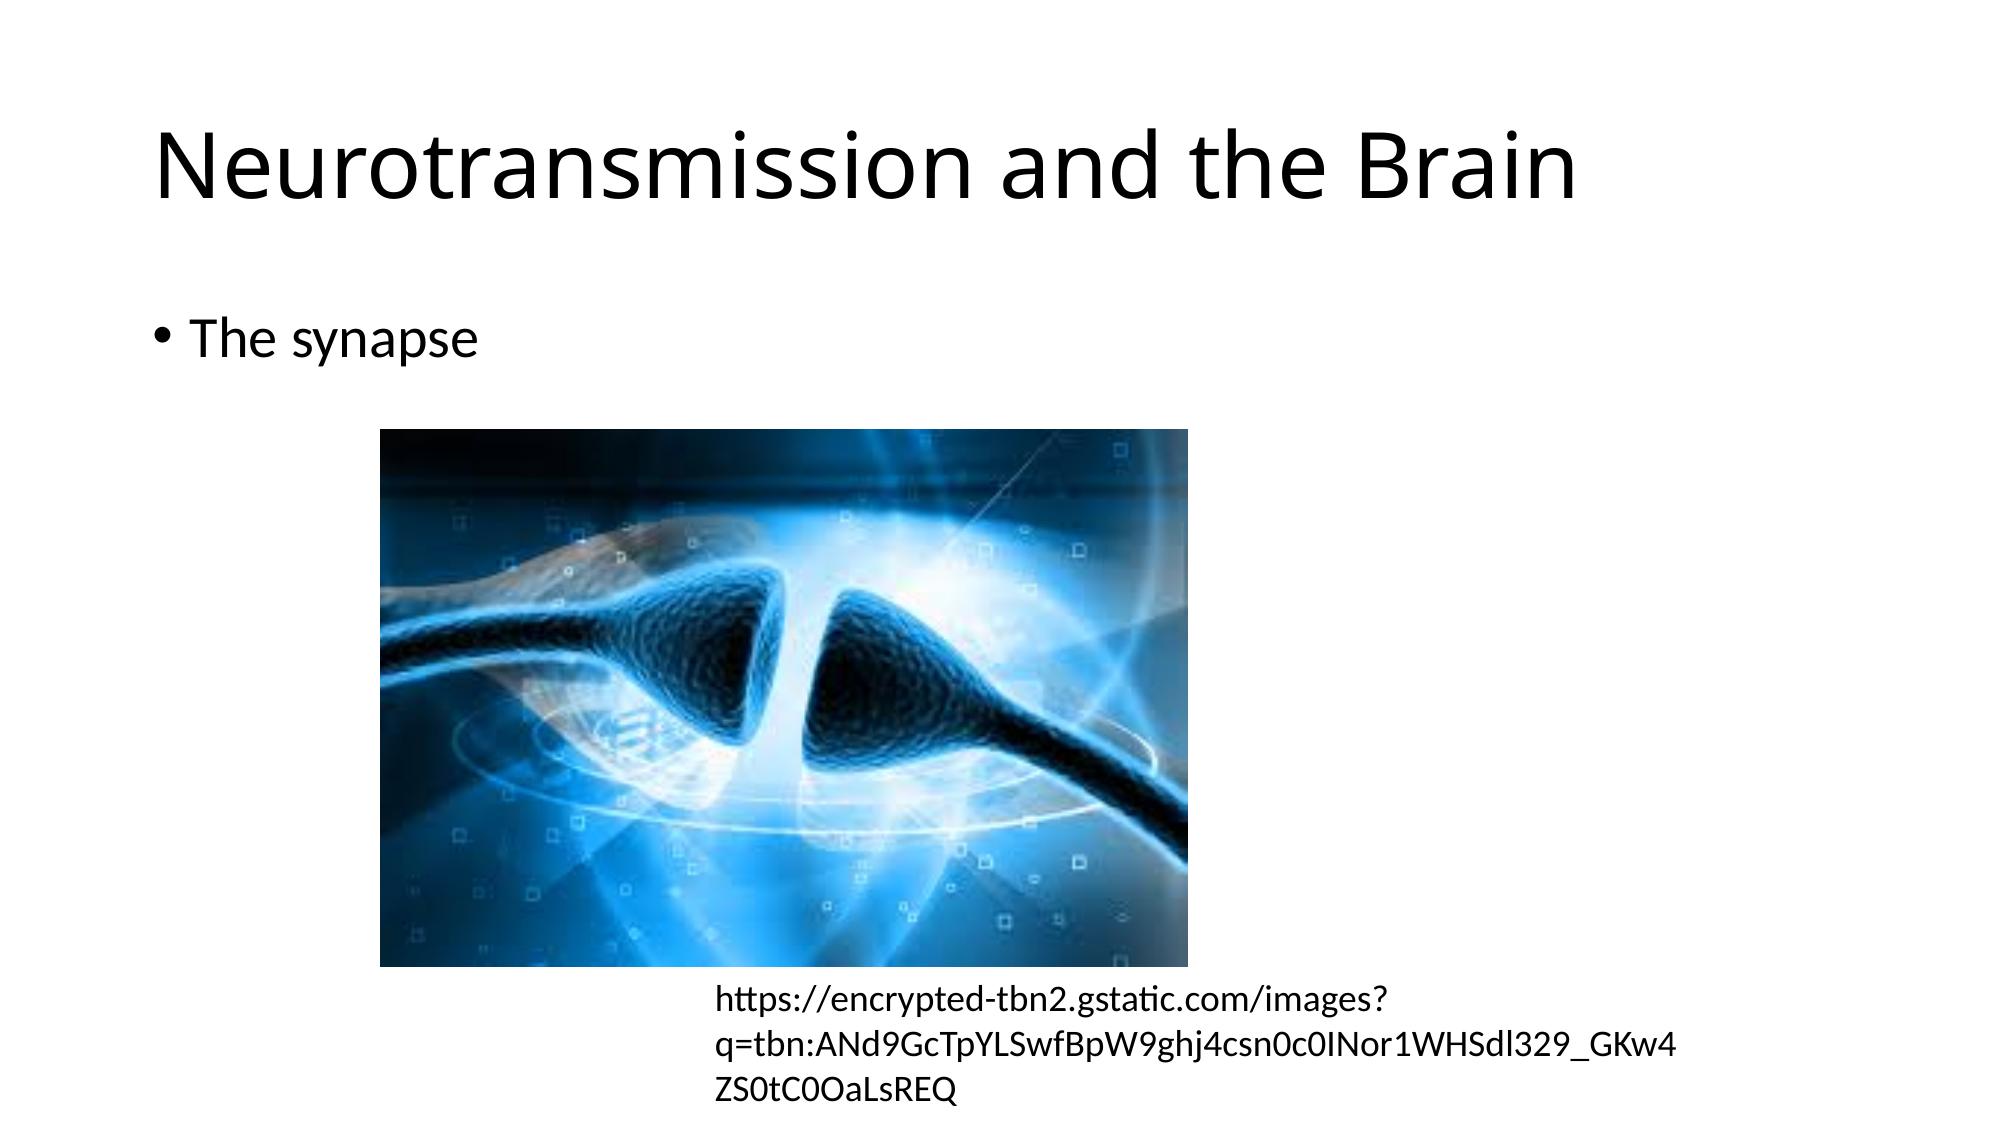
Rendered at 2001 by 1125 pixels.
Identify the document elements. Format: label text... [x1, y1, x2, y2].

list The synapse [137, 299, 1863, 1014]
title Neurotransmission and the Brain [137, 59, 1863, 278]
picture [379, 429, 1188, 967]
text_box https://encrypted-tbn2.gstatic.com/images?q=tbn:ANd9GcTpYLSwfBpW9ghj4csn0c0INor1WHSdl329_GKw4ZS0tC0OaLsREQ [700, 966, 1701, 1117]
